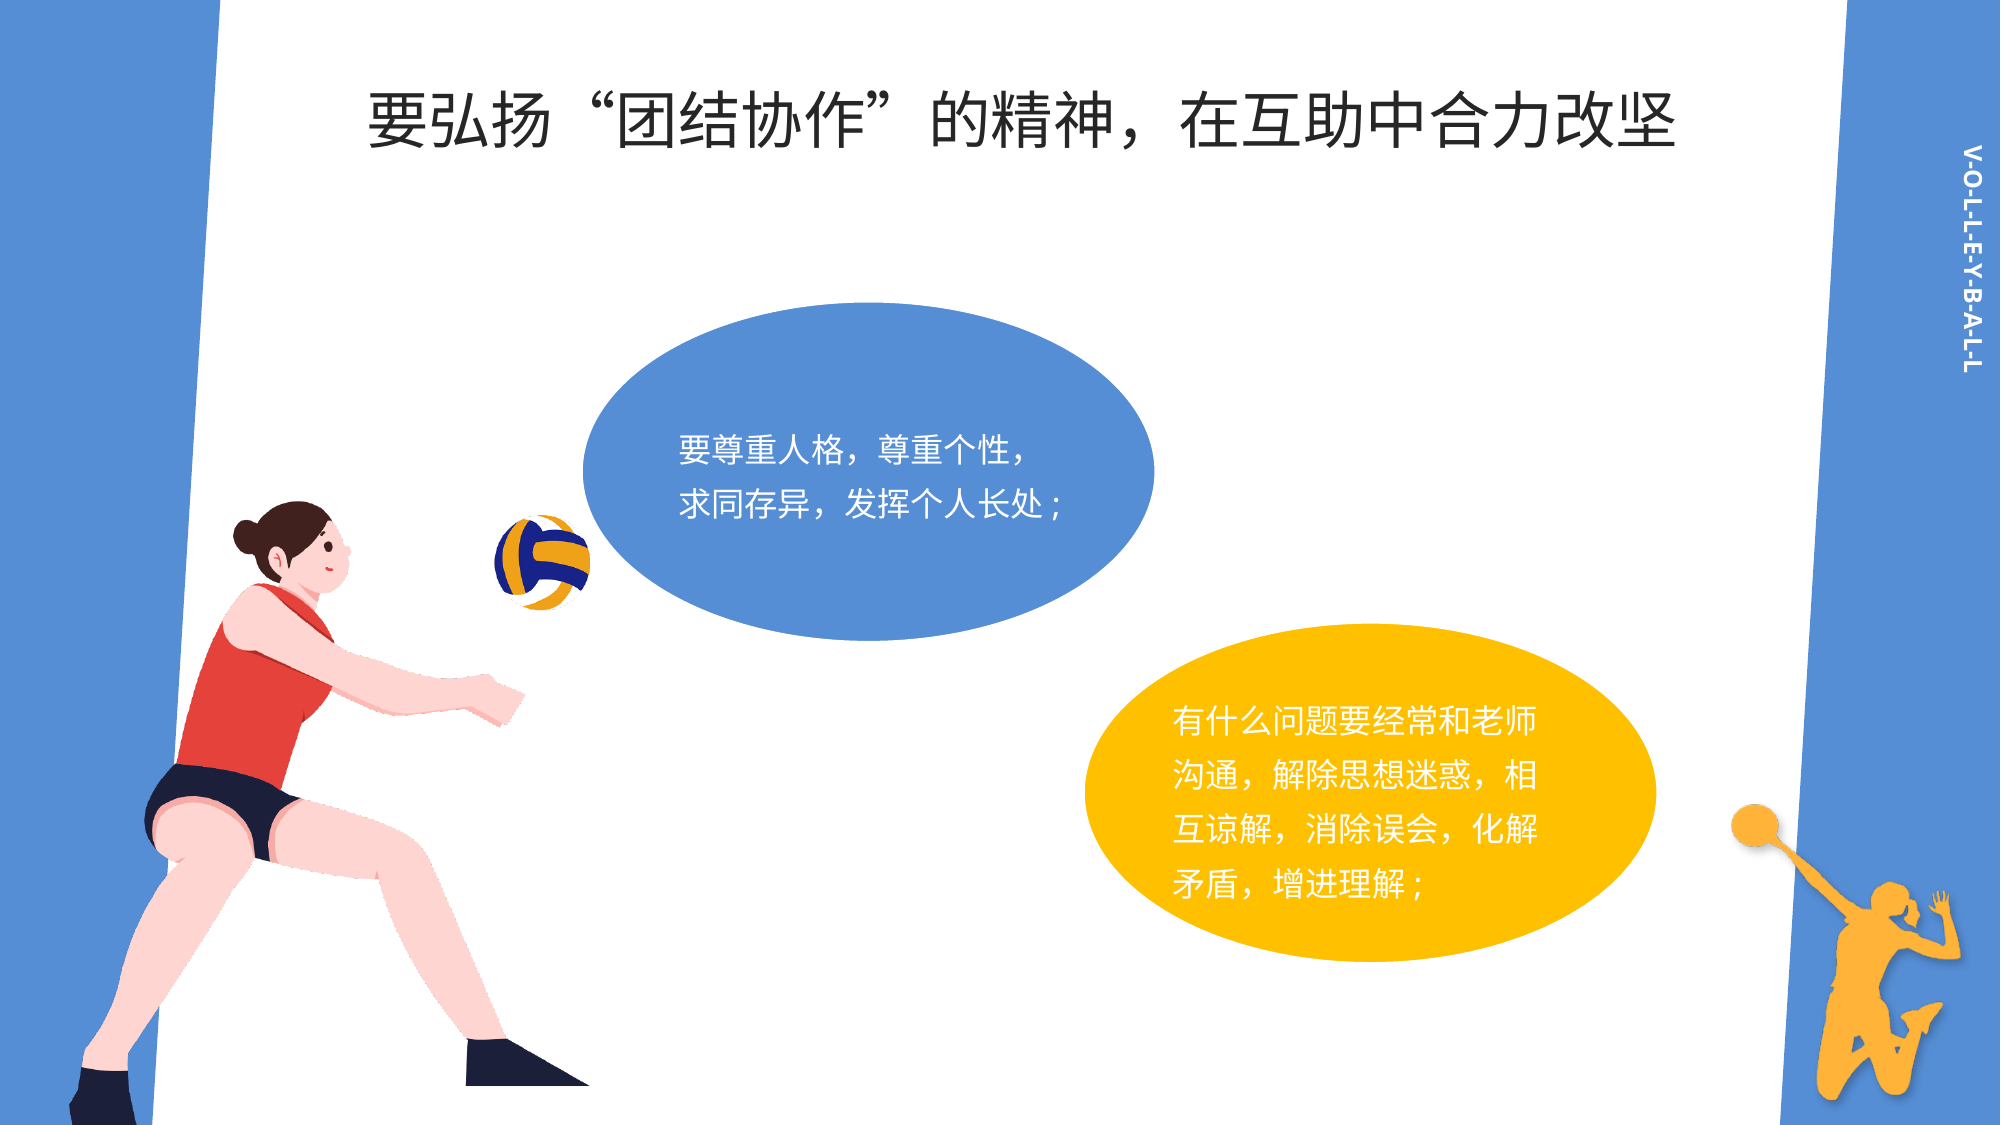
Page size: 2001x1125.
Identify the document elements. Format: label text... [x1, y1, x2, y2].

picture [5, 471, 687, 1125]
picture [1696, 758, 2000, 1125]
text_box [1082, 621, 1659, 965]
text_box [580, 300, 1157, 644]
text_box 要弘扬“团结协作”的精神，在互助中合力改坚 [294, 72, 1706, 164]
